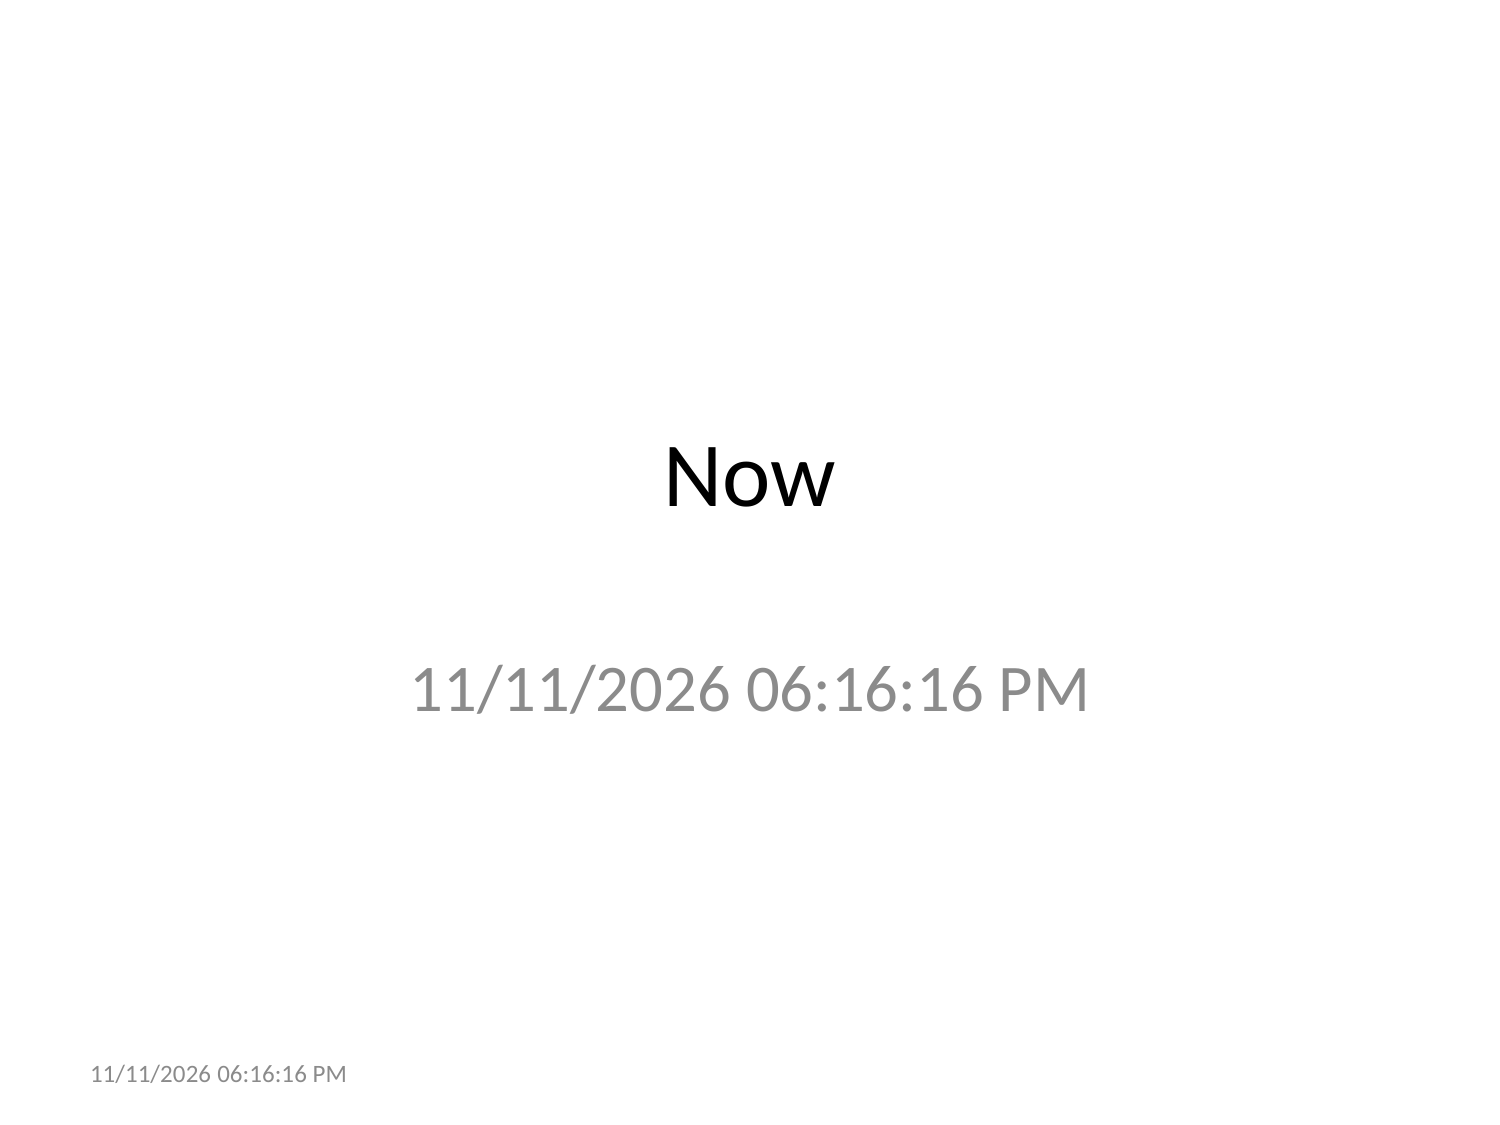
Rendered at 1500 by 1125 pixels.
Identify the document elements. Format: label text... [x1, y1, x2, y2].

subtitle 2011-12-19 10:20:04 AM [225, 637, 1275, 925]
title Now [112, 349, 1388, 591]
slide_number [75, 1042, 425, 1103]
